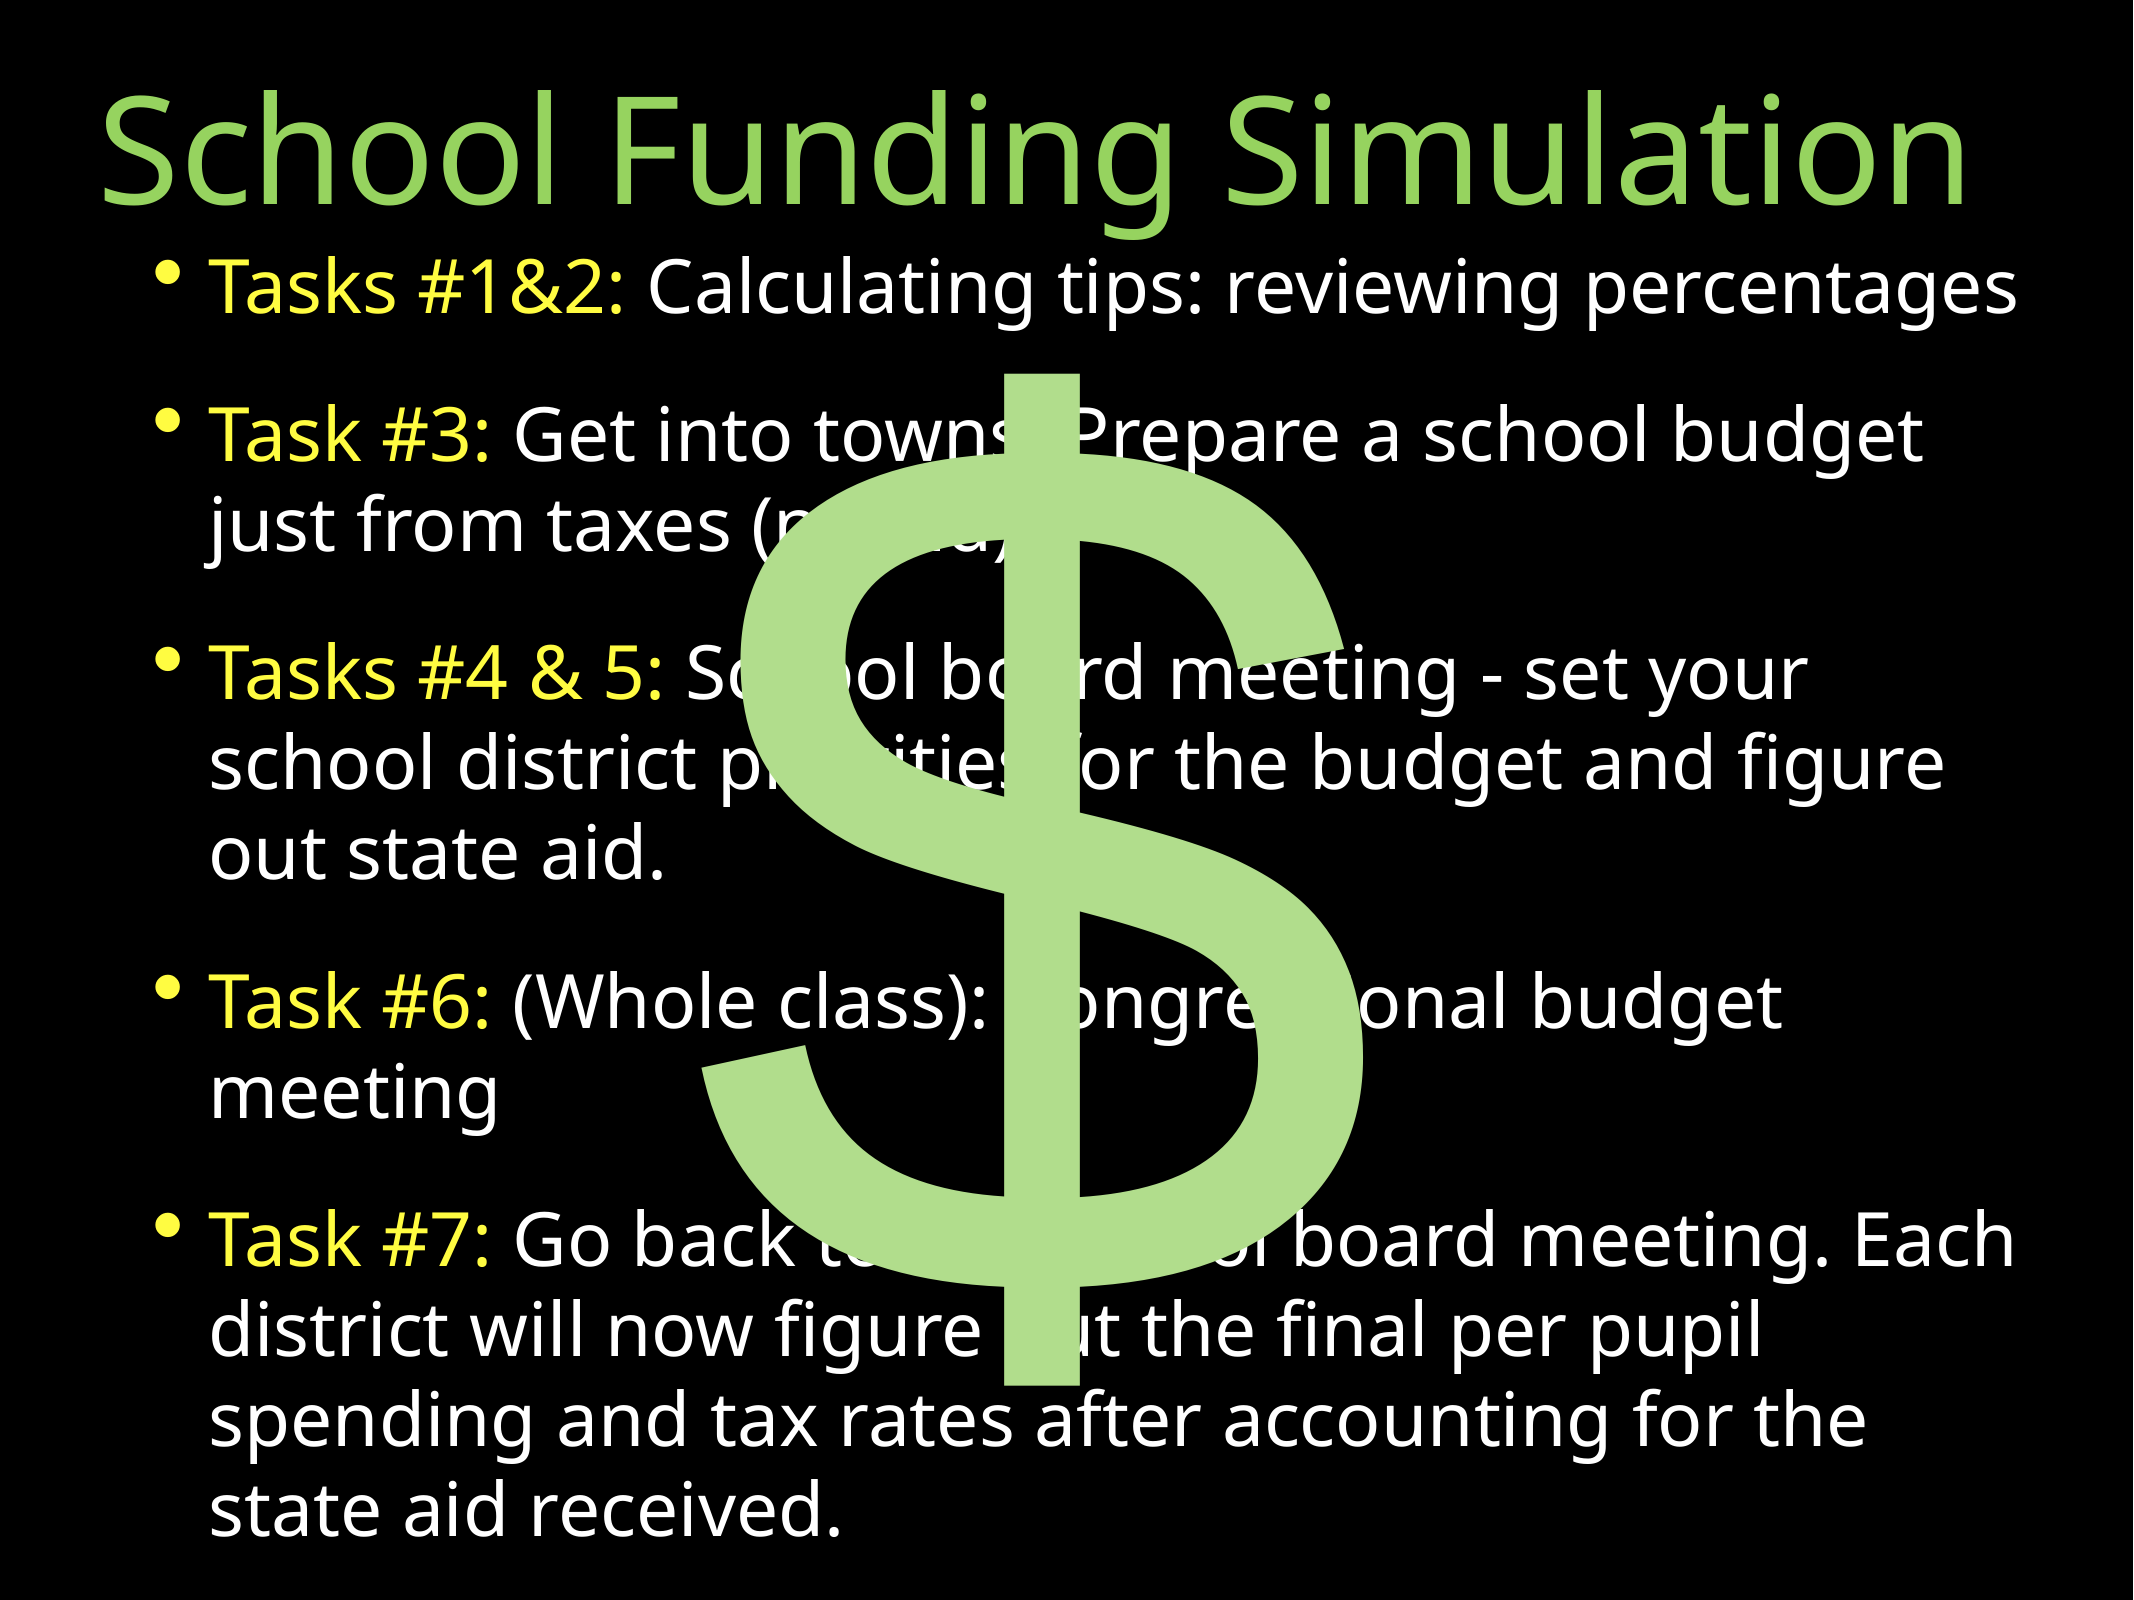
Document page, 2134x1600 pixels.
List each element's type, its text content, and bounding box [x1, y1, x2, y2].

text_box School Funding Simulation [89, 46, 490, 244]
text_box School Funding Simulation [1583, 46, 1984, 238]
text_box Tasks #1&2: Calculating tips: reviewing percentages Task #3: Get into towns. Prepare a school budget just from taxes (no aid). Tasks #4 & 5: School board meeting - set your school district priorities for the budget and figure out state aid. Task #6: (Whole class): Congressional budget meeting Task #7: Go back to the school board meeting. Each district will now figure out the final per pupil spending and tax rates after accounting for the state aid received. [152, 238, 490, 1552]
text_box $ [490, 41, 1583, 1559]
text_box Tasks #1&2: Calculating tips: reviewing percentages Task #3: Get into towns. Prepare a school budget just from taxes (no aid). Tasks #4 & 5: School board meeting - set your school district priorities for the budget and figure out state aid. Task #6: (Whole class): Congressional budget meeting Task #7: Go back to the school board meeting. Each district will now figure out the final per pupil spending and tax rates after accounting for the state aid received. [1583, 238, 2055, 1552]
